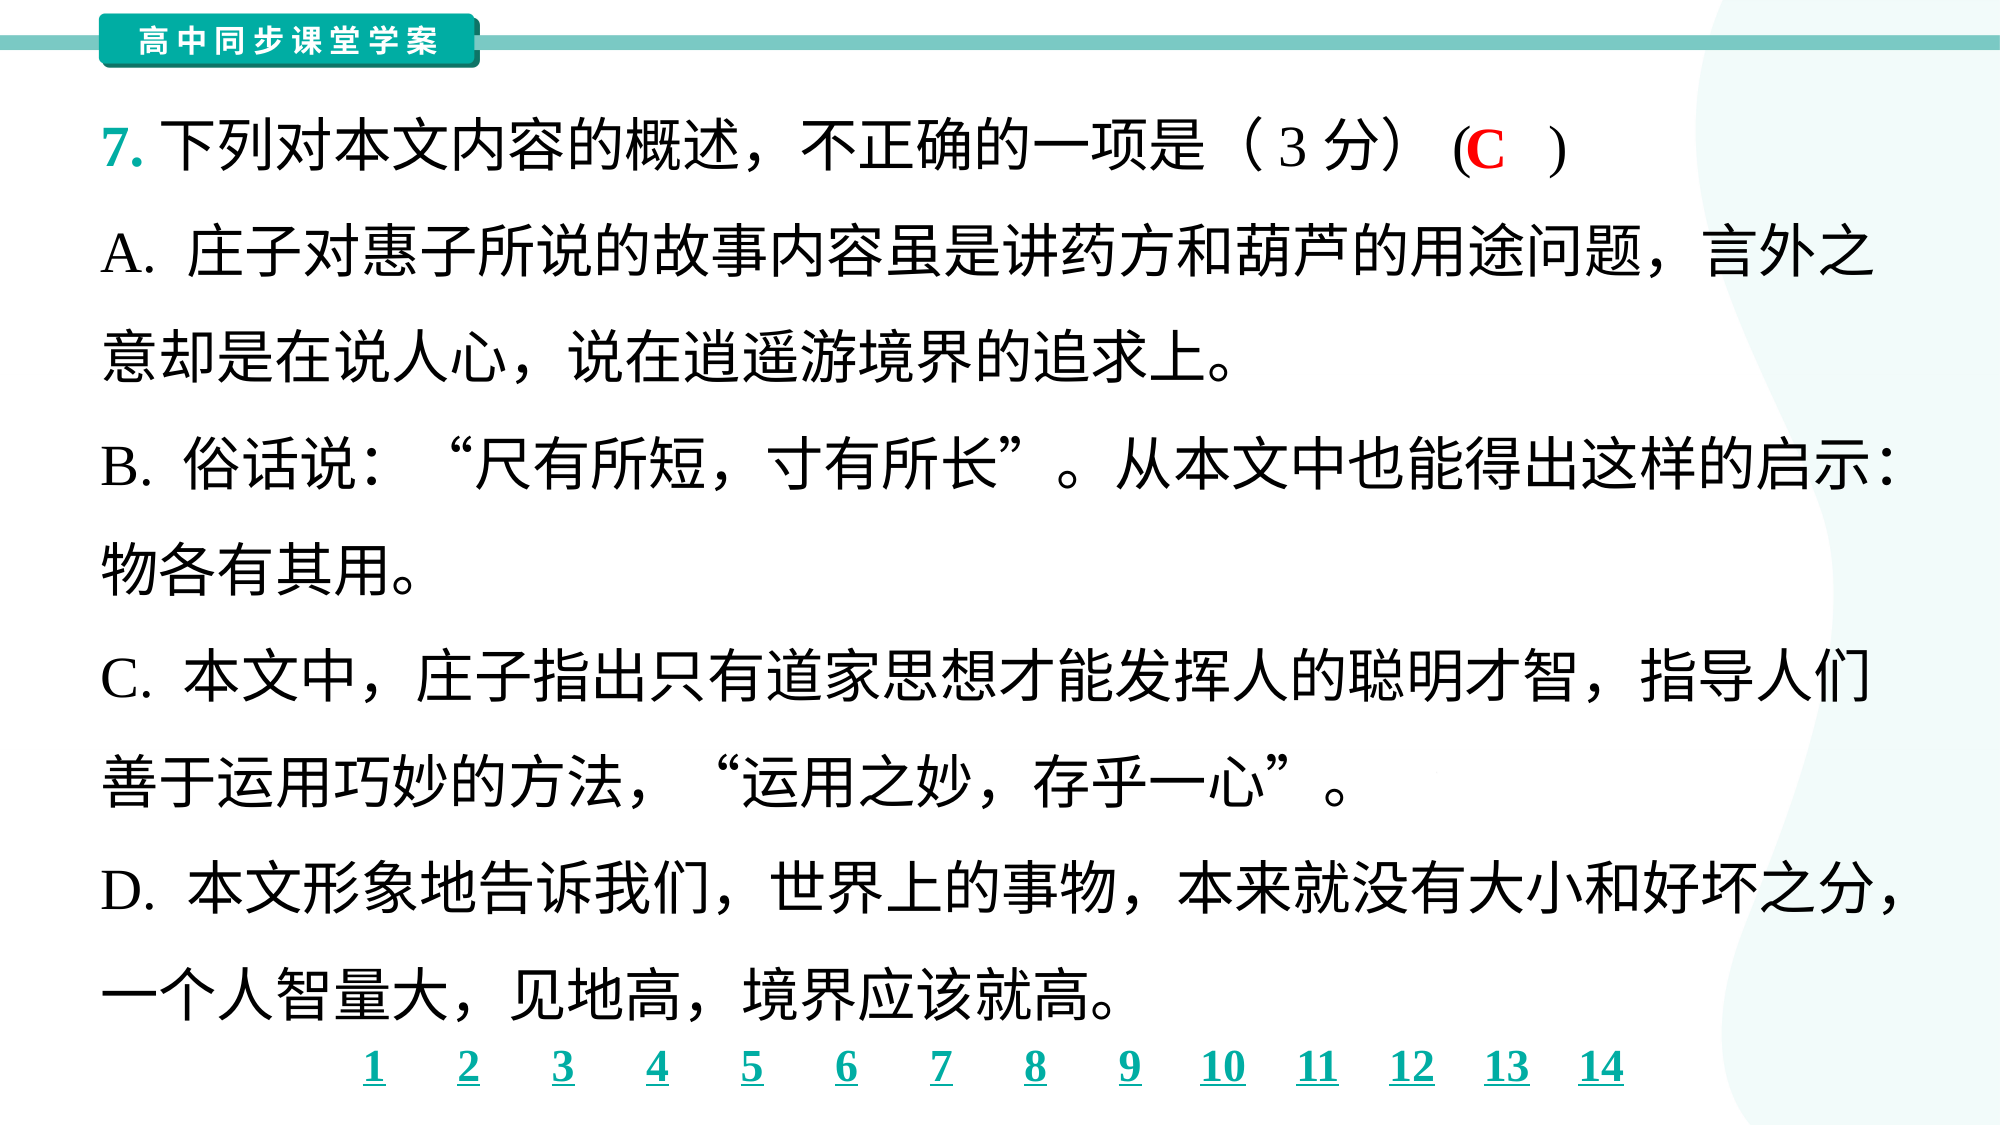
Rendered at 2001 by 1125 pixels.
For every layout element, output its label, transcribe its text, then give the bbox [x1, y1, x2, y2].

picture [0, 0, 2000, 1125]
text_box A. 庄子对惠子所说的故事内容虽是讲药方和葫芦的用途问题，言外之 意却是在说人心，说在逍遥游境界的追求上。 B. 俗话说：“尺有所短，寸有所长”。从本文中也能得出这样的启示： 物各有其用。 C. 本文中，庄子指出只有道家思想才能发挥人的聪明才智，指导人们 善于运用巧妙的方法，“运用之妙，存乎一心”。 D. 本文形象地告诉我们，世界上的事物，本来就没有大小和好坏之分， 一个人智量大，见地高，境界应该就高。 [100, 177, 1899, 1028]
text_box 7.下列对本文内容的概述，不正确的一项是（3分）( ) [1529, 76, 1899, 177]
text_box 7.下列对本文内容的概述，不正确的一项是（3分）( ) [100, 76, 1443, 177]
text_box C [1443, 76, 1529, 177]
